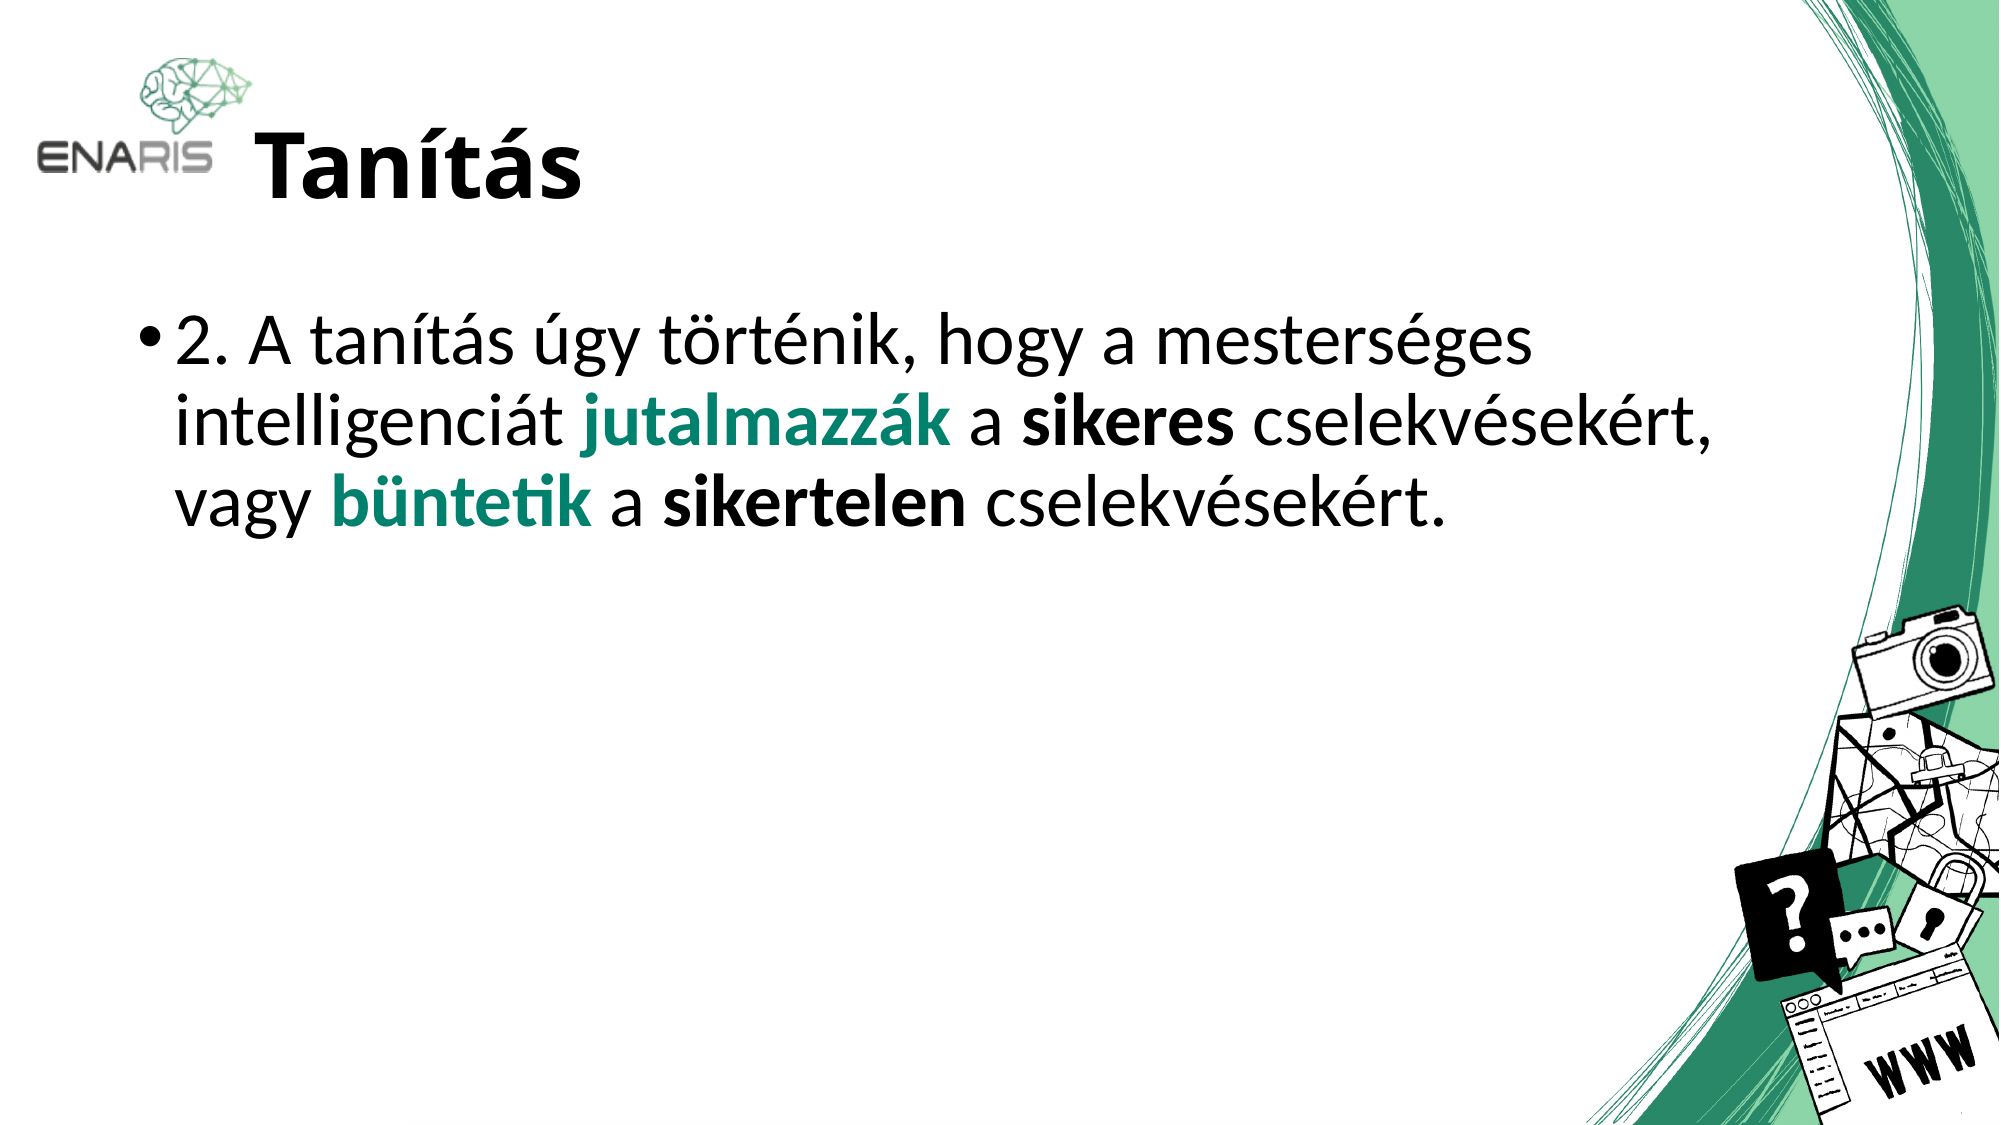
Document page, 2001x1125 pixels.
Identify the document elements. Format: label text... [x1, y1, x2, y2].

picture [408, 0, 1999, 1125]
picture [37, 58, 254, 173]
title Tanítás [253, 59, 1863, 278]
list 2. A tanítás úgy történik, hogy a mesterséges intelligenciát jutalmazzák a sikeres cselekvésekért, vagy büntetik a sikertelen cselekvésekért. [137, 299, 1728, 1014]
